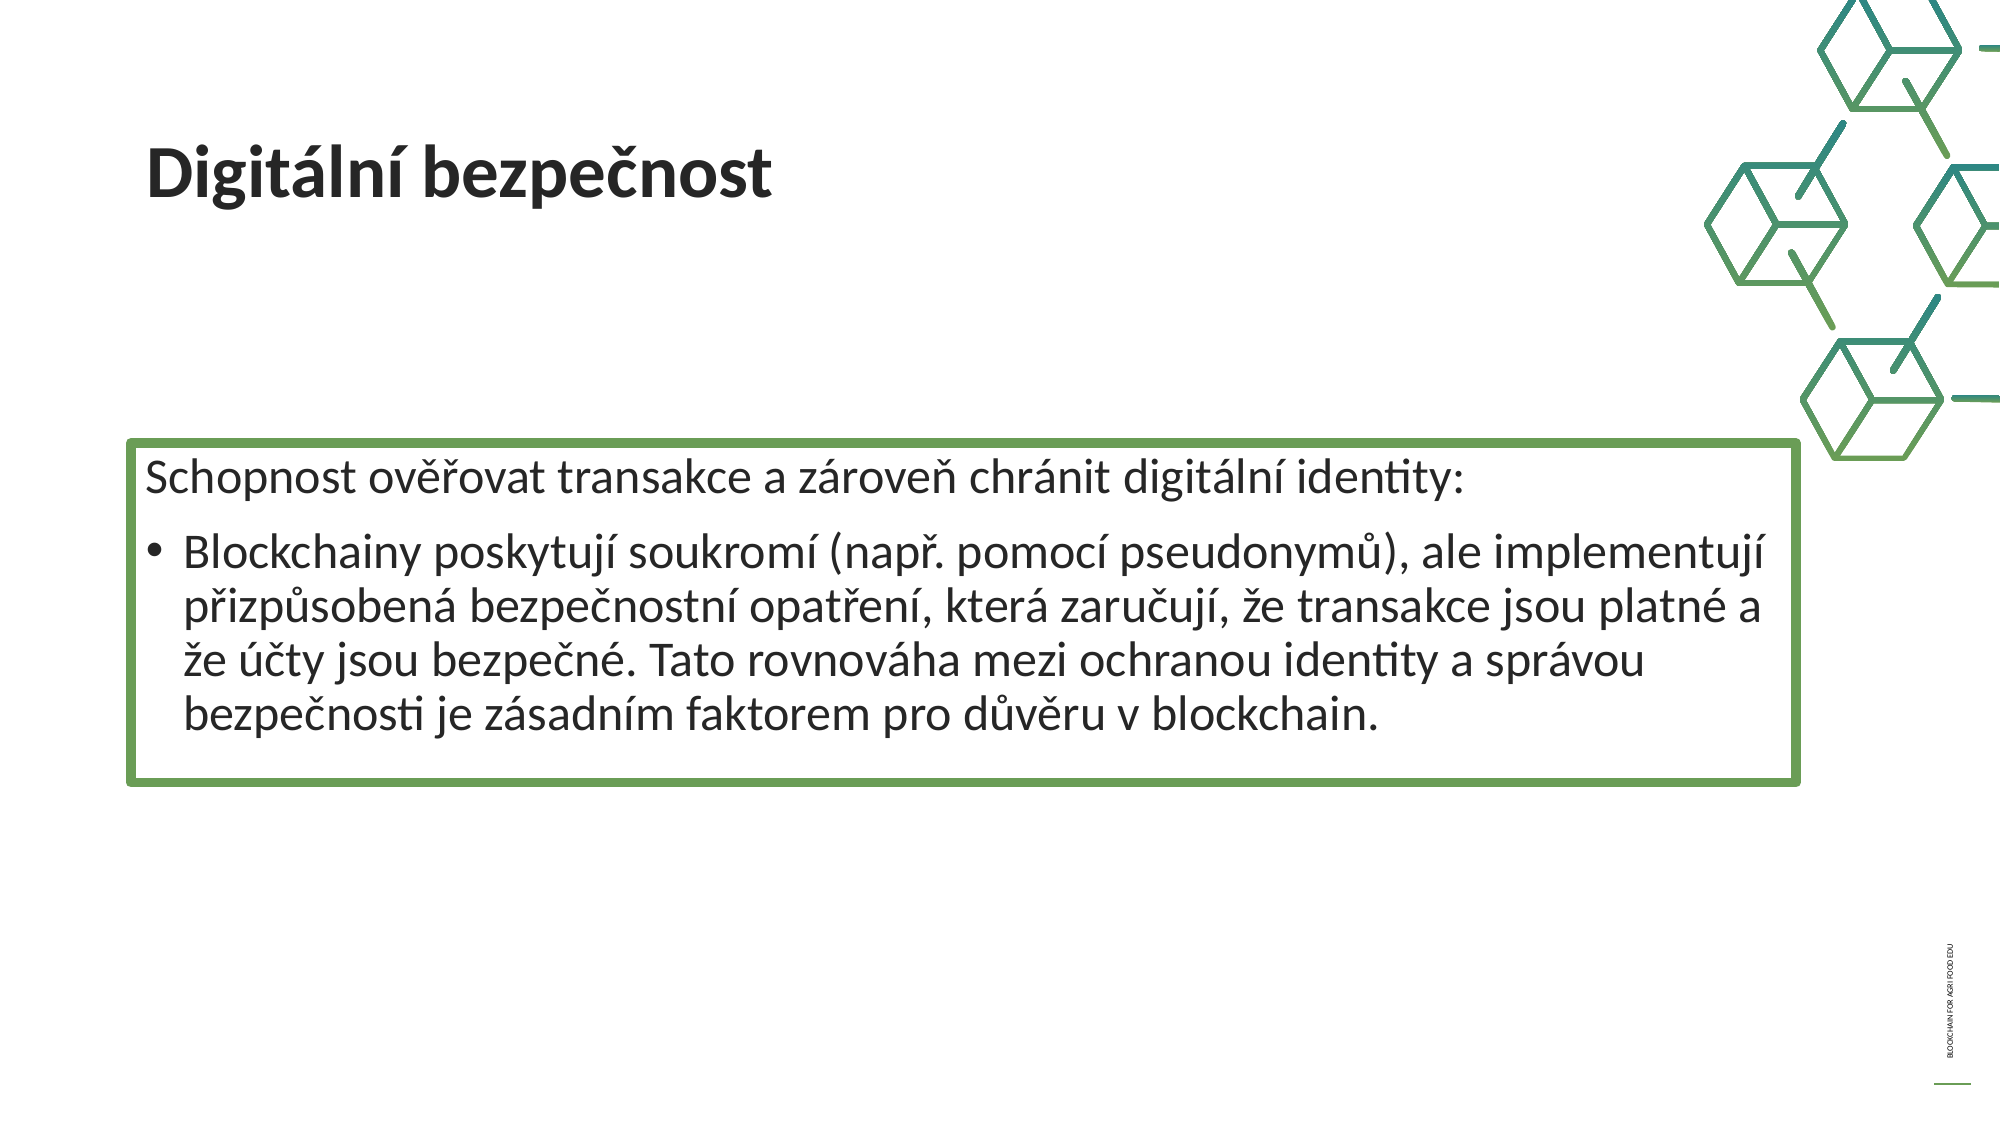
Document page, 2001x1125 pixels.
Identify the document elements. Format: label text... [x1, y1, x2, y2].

list Digitální bezpečnost [130, 124, 1698, 257]
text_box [1703, 0, 2000, 462]
list Schopnost ověřovat transakce a zároveň chránit digitální identity: Blockchainy poskytují soukromí (např. pomocí pseudonymů), ale implementují přizpůsobená bezpečnostní opatření, která zaručují, že transakce jsou platné a že účty jsou bezpečné. Tato rovnováha mezi ochranou identity a správou bezpečnosti je zásadním faktorem pro důvěru v blockchain. [130, 442, 1796, 783]
